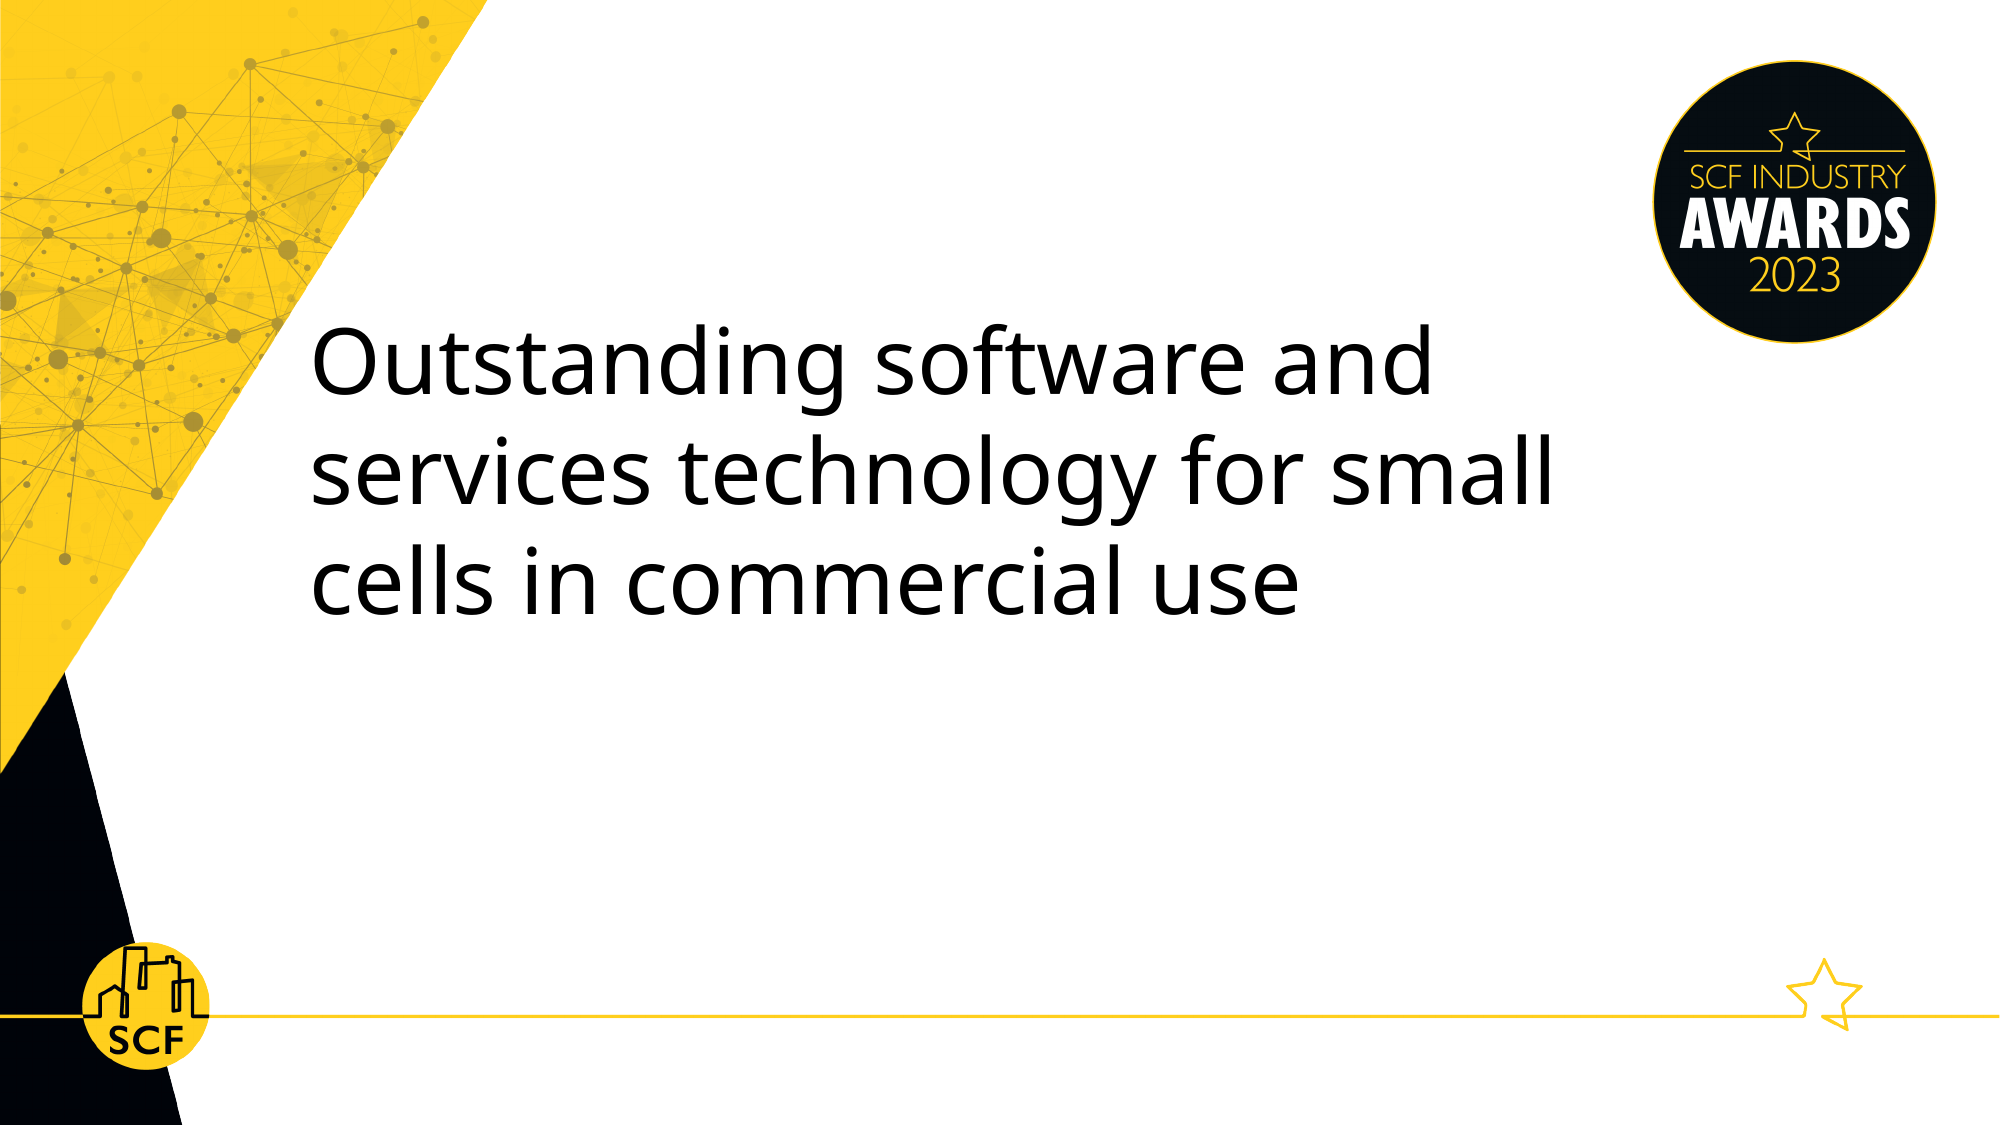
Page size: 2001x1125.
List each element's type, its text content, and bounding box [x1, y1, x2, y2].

text_box Outstanding software and services technology for small cells in commercial use [295, 295, 1613, 656]
picture [0, 0, 2000, 1125]
